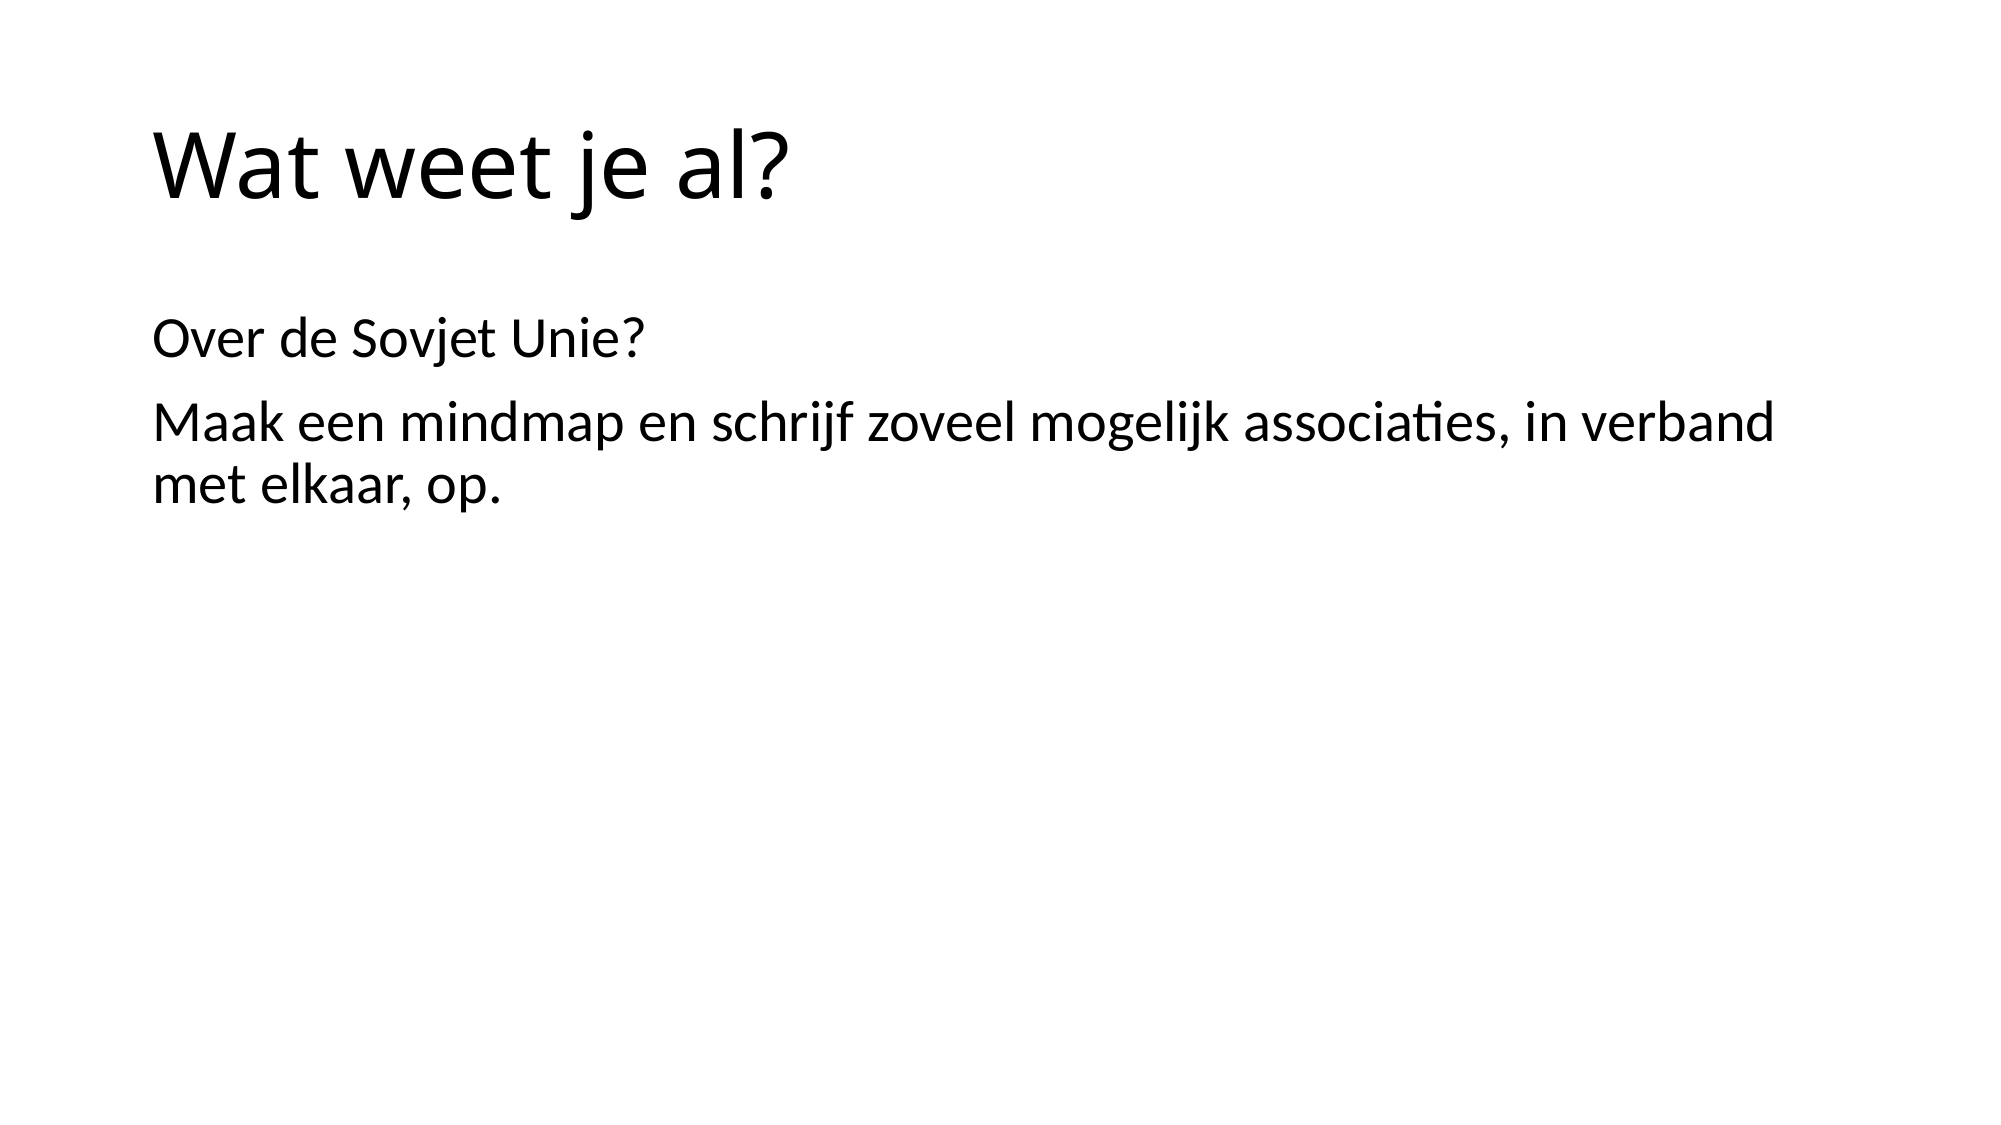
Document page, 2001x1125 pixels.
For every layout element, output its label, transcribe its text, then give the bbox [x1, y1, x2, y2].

list Over de Sovjet Unie? Maak een mindmap en schrijf zoveel mogelijk associaties, in verband met elkaar, op. [137, 299, 1863, 1014]
title Wat weet je al? [137, 59, 1863, 278]
